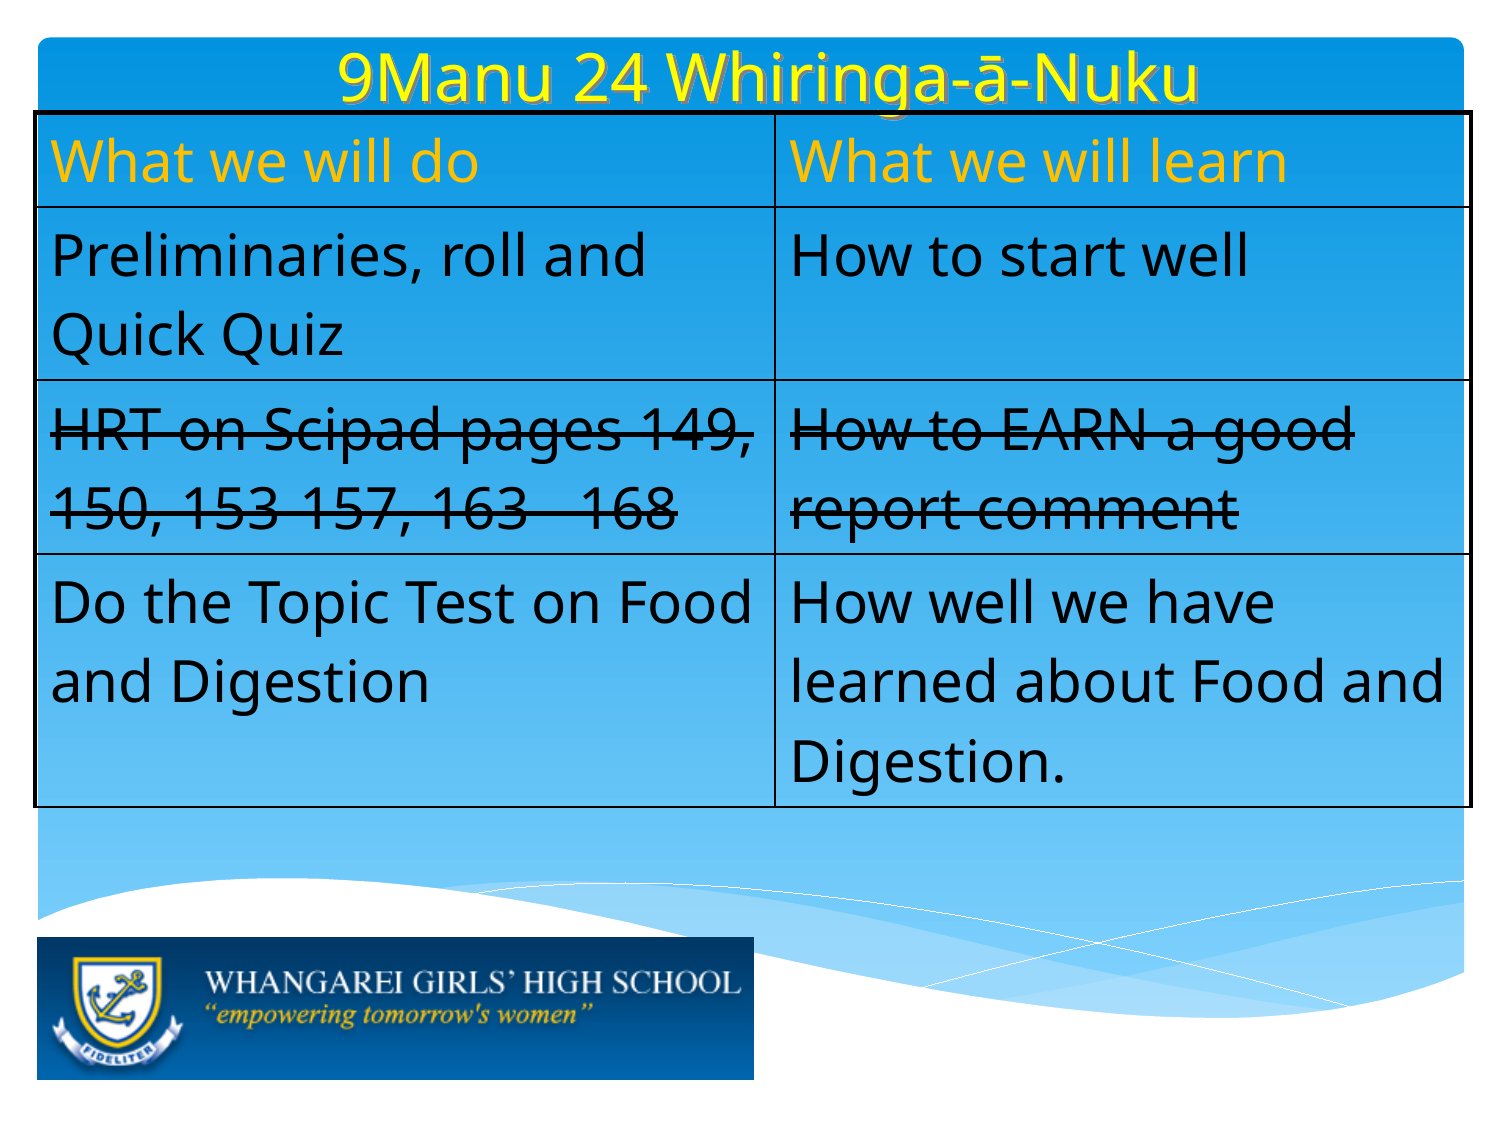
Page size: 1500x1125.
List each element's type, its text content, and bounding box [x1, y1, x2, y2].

picture [37, 937, 754, 1080]
table_cell How to start well [776, 208, 1469, 379]
table_header What we will learn [776, 115, 1469, 206]
table_cell How well we have learned about Food and Digestion. [776, 555, 1469, 806]
table_cell Preliminaries, roll and Quick Quiz [37, 208, 774, 379]
text_box 9Manu 24 Whiringa-ā-Nuku [162, 24, 1375, 110]
table_cell How to EARN a good report comment [776, 381, 1469, 553]
table_header What we will do [37, 115, 774, 206]
table_cell Do the Topic Test on Food and Digestion [37, 555, 774, 806]
table_cell HRT on Scipad pages 149, 150, 153-157, 163 - 168 [37, 381, 774, 553]
